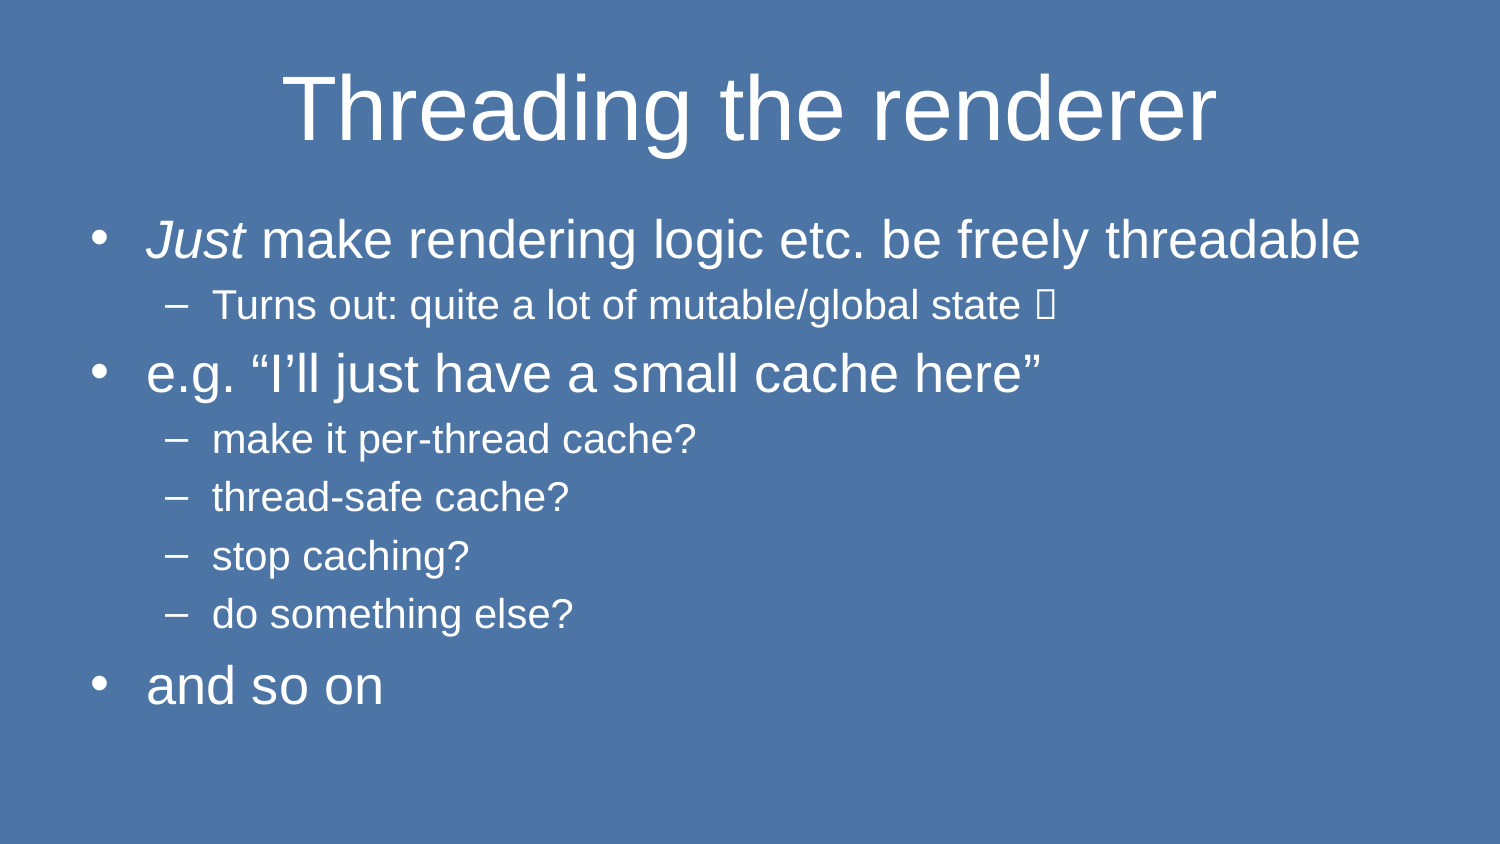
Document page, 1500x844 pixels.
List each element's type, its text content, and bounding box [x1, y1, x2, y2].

title Threading the renderer [74, 33, 1426, 175]
list Just make rendering logic etc. be freely threadable Turns out: quite a lot of mutable/global state  e.g. “I’ll just have a small cache here” make it per-thread cache? thread-safe cache? stop caching? do something else? and so on [74, 196, 1426, 754]
